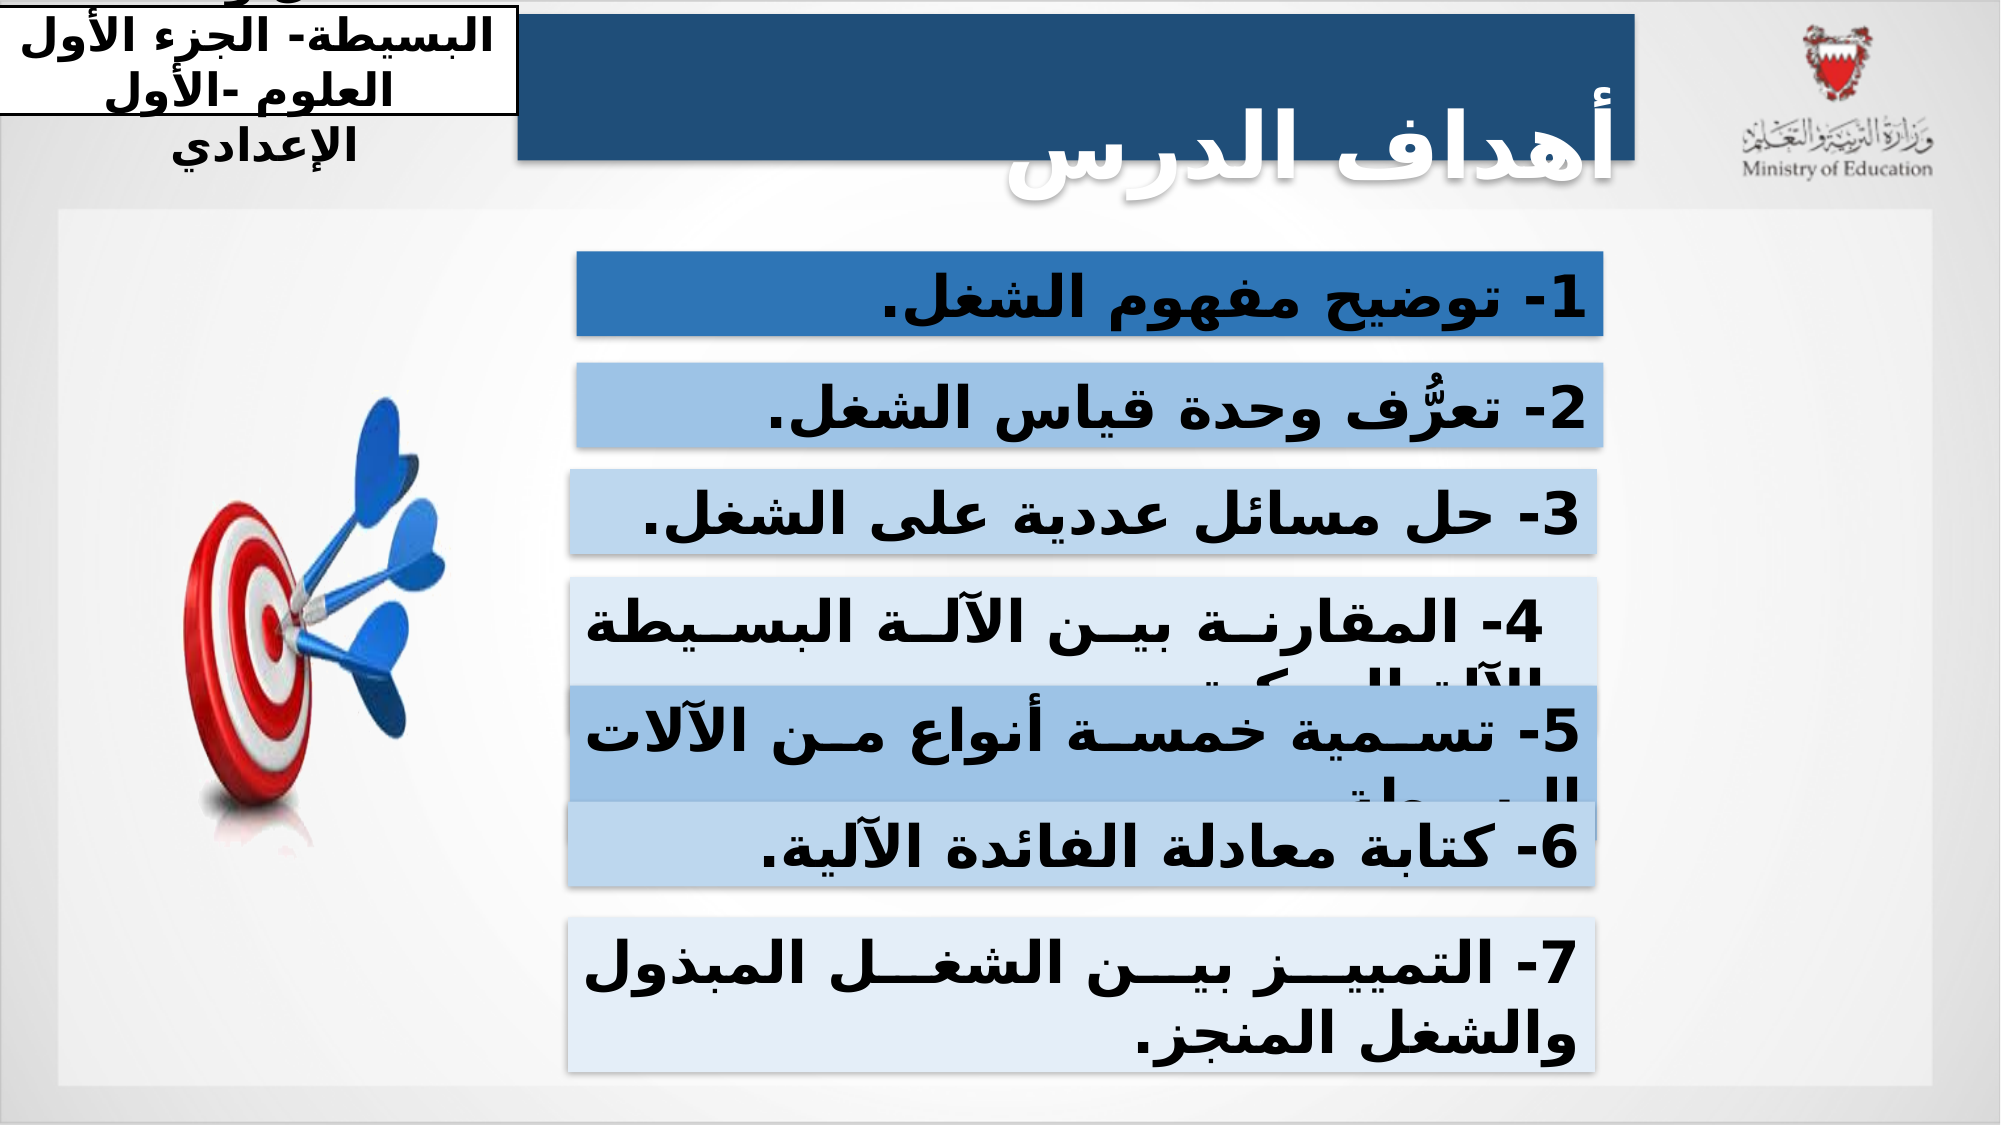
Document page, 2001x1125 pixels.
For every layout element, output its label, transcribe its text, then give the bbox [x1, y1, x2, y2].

text_box 6- كتابة معادلة الفائدة الآلية. [568, 801, 1595, 887]
text_box 3- حل مسائل عددية على الشغل. [570, 469, 1597, 554]
picture [0, 0, 2001, 1125]
text_box أهداف الدرس [516, 13, 1636, 161]
text_box 5- تسمية خمسة أنواع من الآلات البسيطة. [570, 685, 1597, 802]
text_box الشغل والآلات البسيطة- الجزء الأول العلوم -الأول الإعدادي [0, 5, 519, 116]
text_box 2- تعرُّف وحدة قياس الشغل. [576, 362, 1604, 448]
text_box 4- المقارنة بين الآلة البسيطة والآلة المركبة. [570, 577, 1597, 685]
text_box 7- التمييز بين الشغل المبذول والشغل المنجز. [568, 917, 1595, 1073]
text_box 1- توضيح مفهوم الشغل. [576, 251, 1604, 337]
